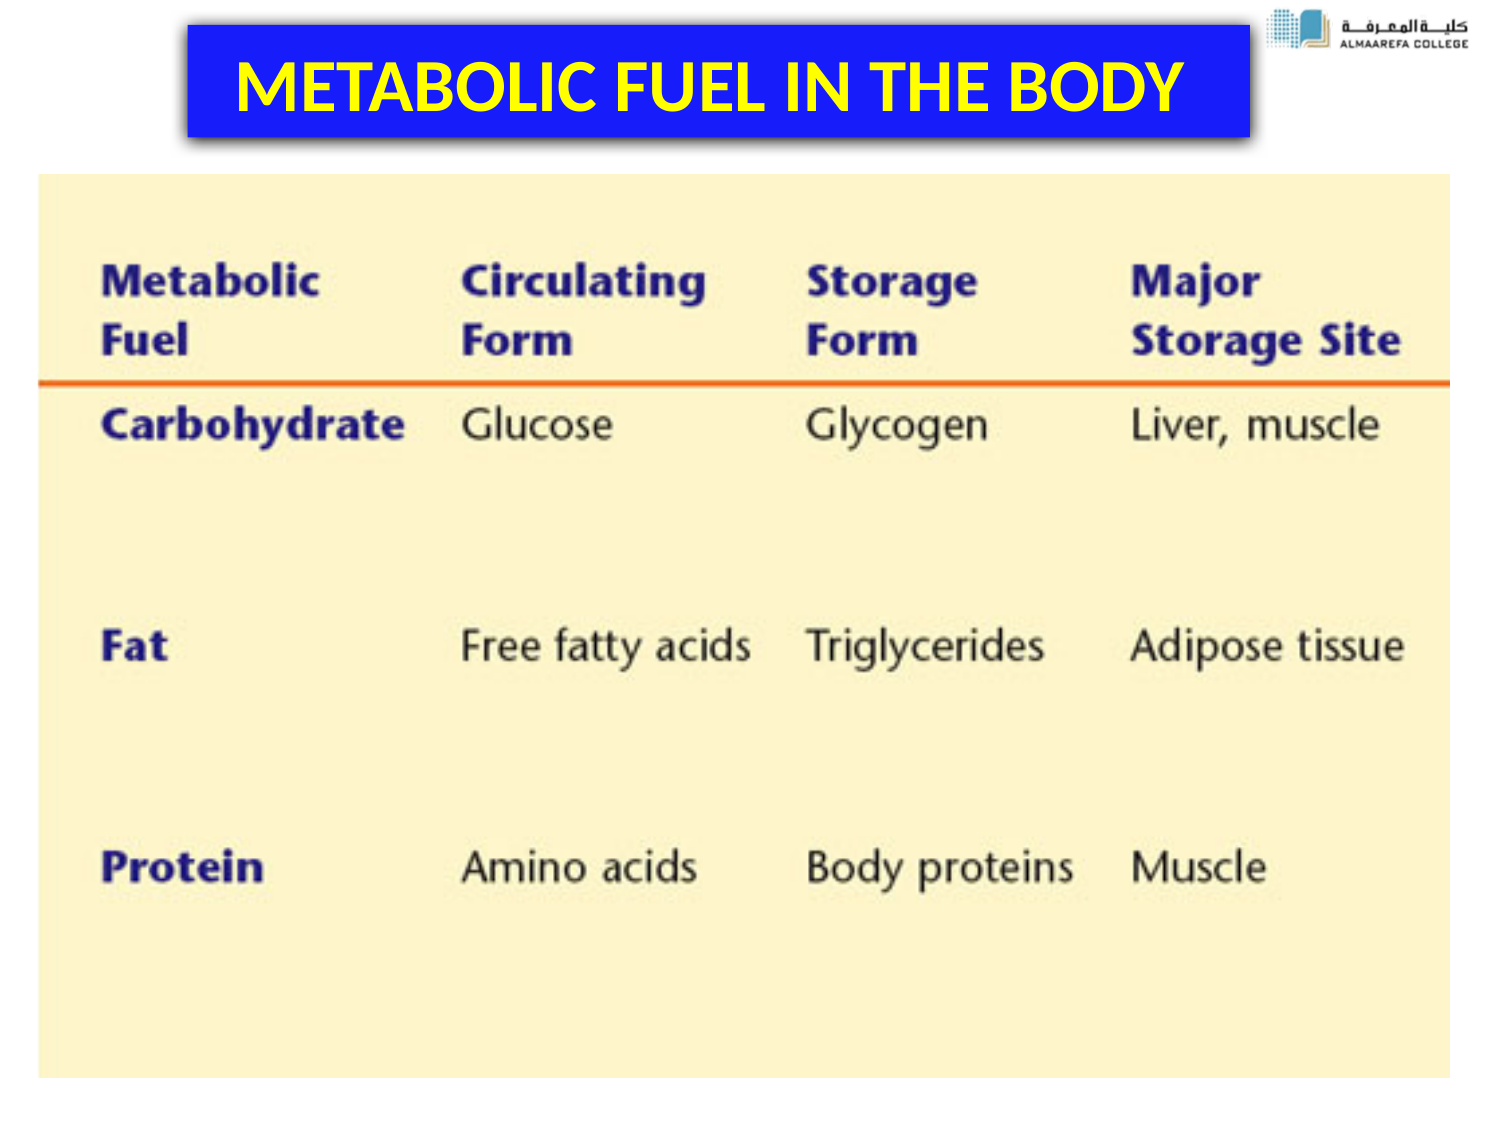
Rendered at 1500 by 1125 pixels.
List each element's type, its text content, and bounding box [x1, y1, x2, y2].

picture [37, 174, 1451, 1078]
title Metabolic Fuel in the Body [187, 24, 1250, 138]
picture [1262, 0, 1473, 65]
